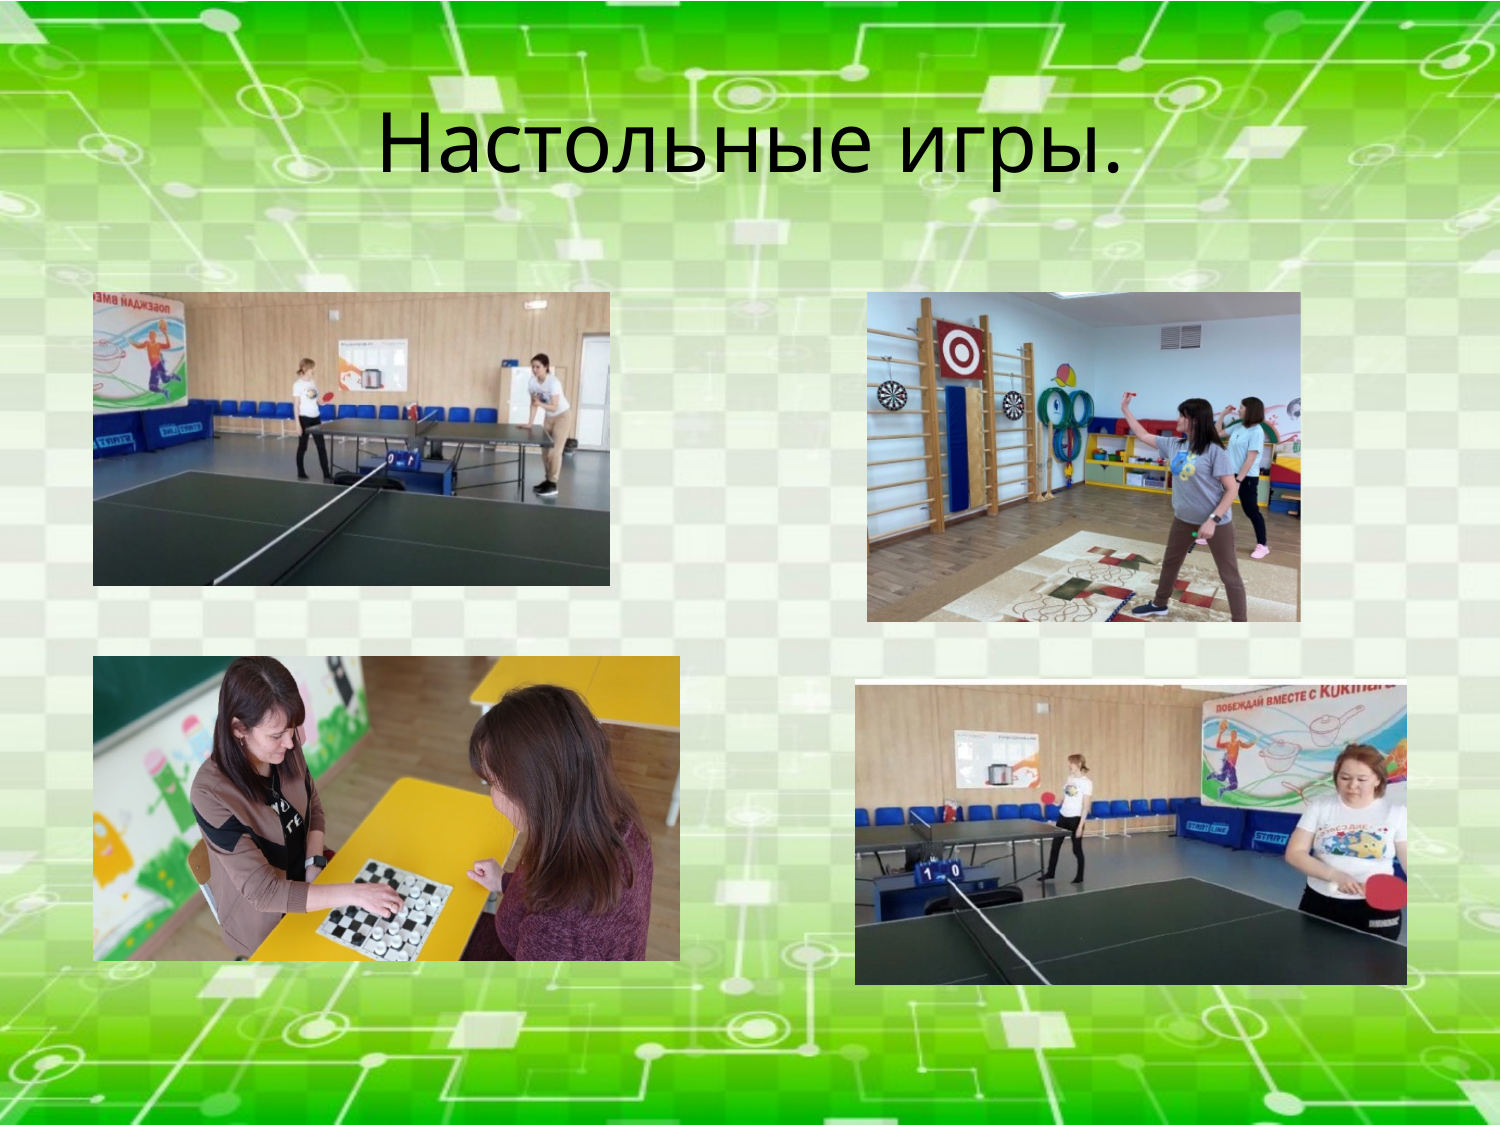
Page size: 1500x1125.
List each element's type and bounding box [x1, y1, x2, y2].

picture [0, 0, 1500, 1125]
list [93, 656, 680, 962]
